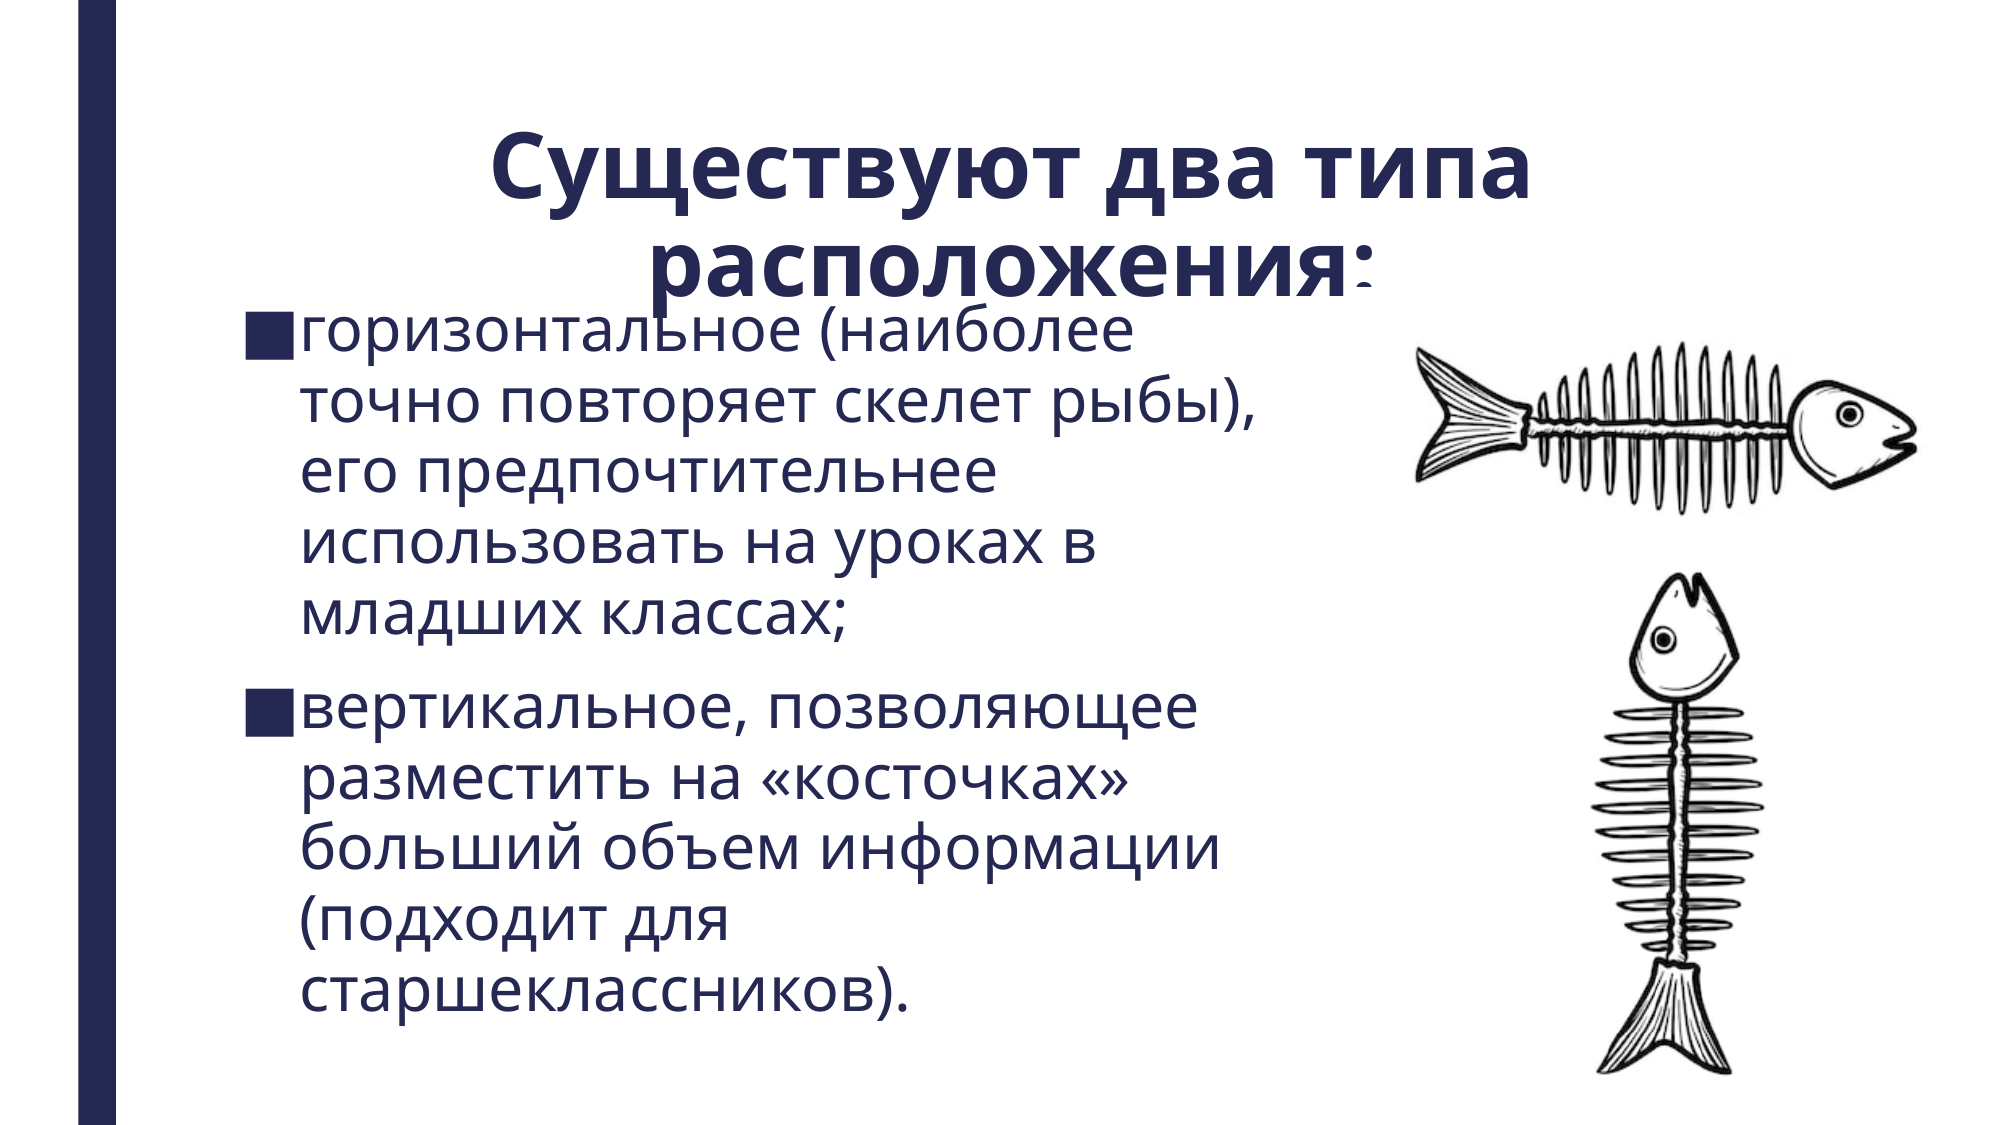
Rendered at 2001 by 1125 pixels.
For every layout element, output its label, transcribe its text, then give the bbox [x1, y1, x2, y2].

picture [1349, 287, 2000, 1084]
title Существуют два типа расположения: [225, 112, 1800, 357]
list горизонтальное (наиболее точно повторяет скелет рыбы), его предпочтительнее использовать на уроках в младших классах; вертикальное, позволяющее разместить на «косточках» больший объем информации (подходит для старшеклассников). [225, 287, 1342, 1040]
